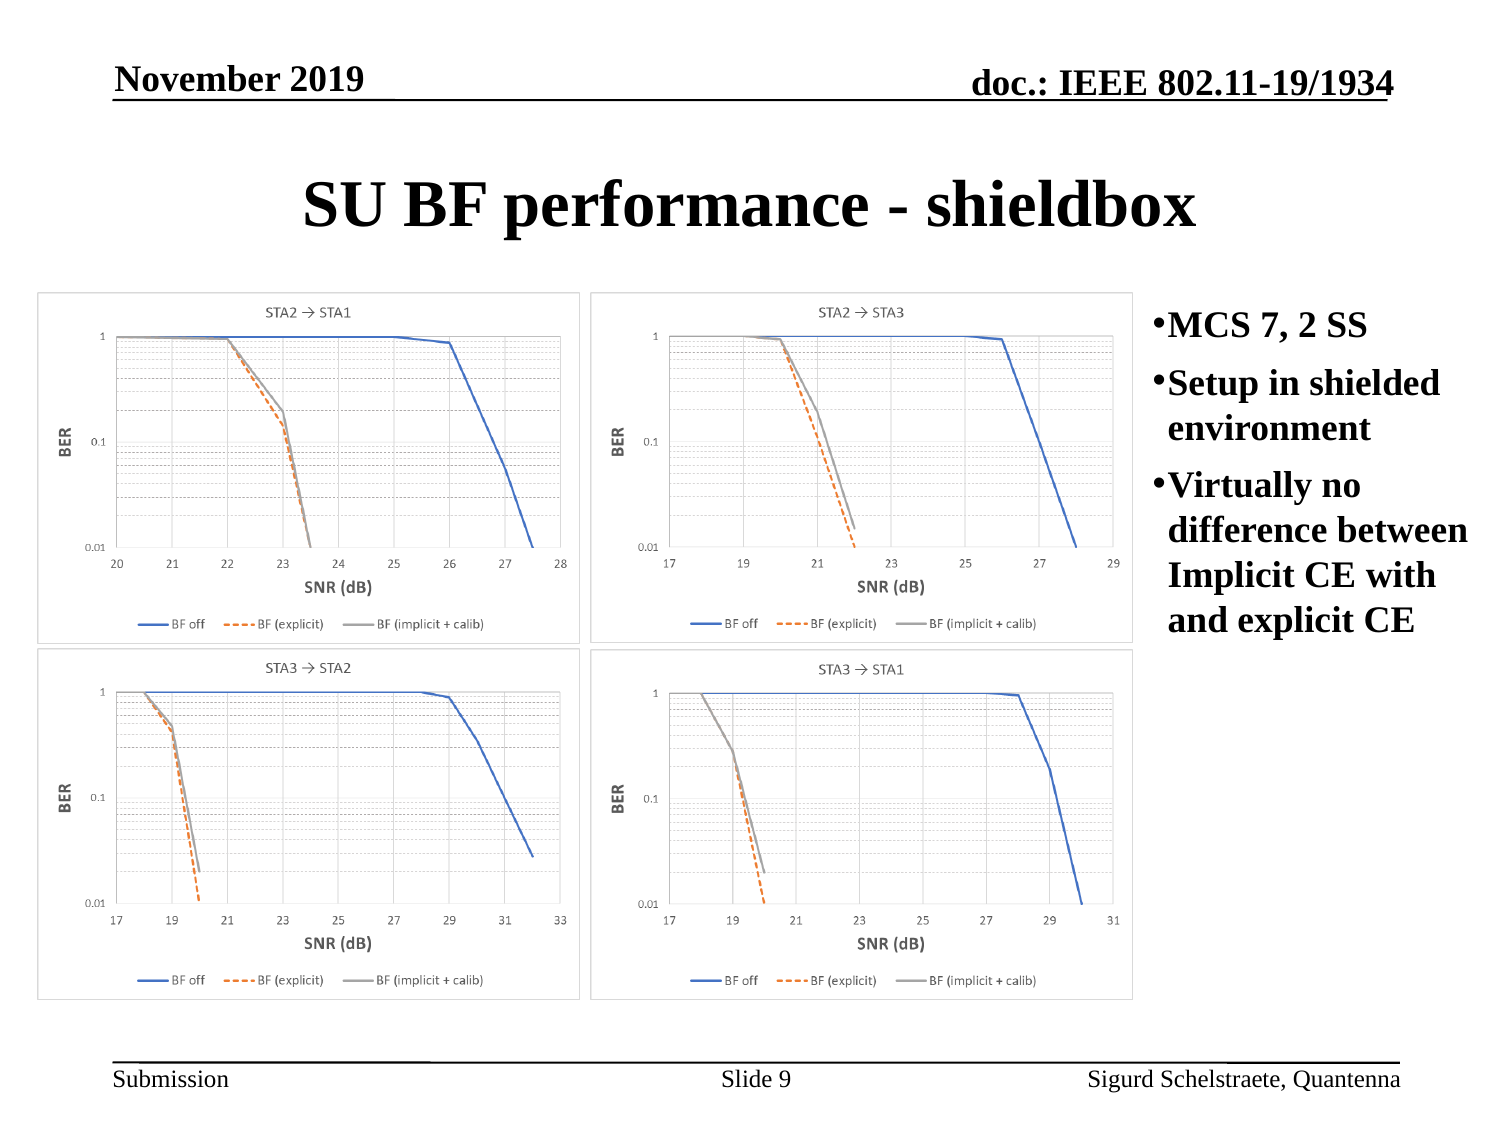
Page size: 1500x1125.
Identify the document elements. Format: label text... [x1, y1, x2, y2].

picture [590, 649, 1134, 1001]
picture [37, 291, 580, 644]
picture [37, 648, 580, 1000]
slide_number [114, 54, 423, 100]
list MCS 7, 2 SS Setup in shielded environment Virtually no difference between Implicit CE with and explicit CE [1137, 292, 1500, 831]
picture [590, 292, 1134, 644]
slide_number Slide 9 [712, 1061, 800, 1123]
footer Sigurd Schelstraete, Quantenna [878, 1061, 1402, 1093]
title SU BF performance - shieldbox [112, 112, 1388, 288]
